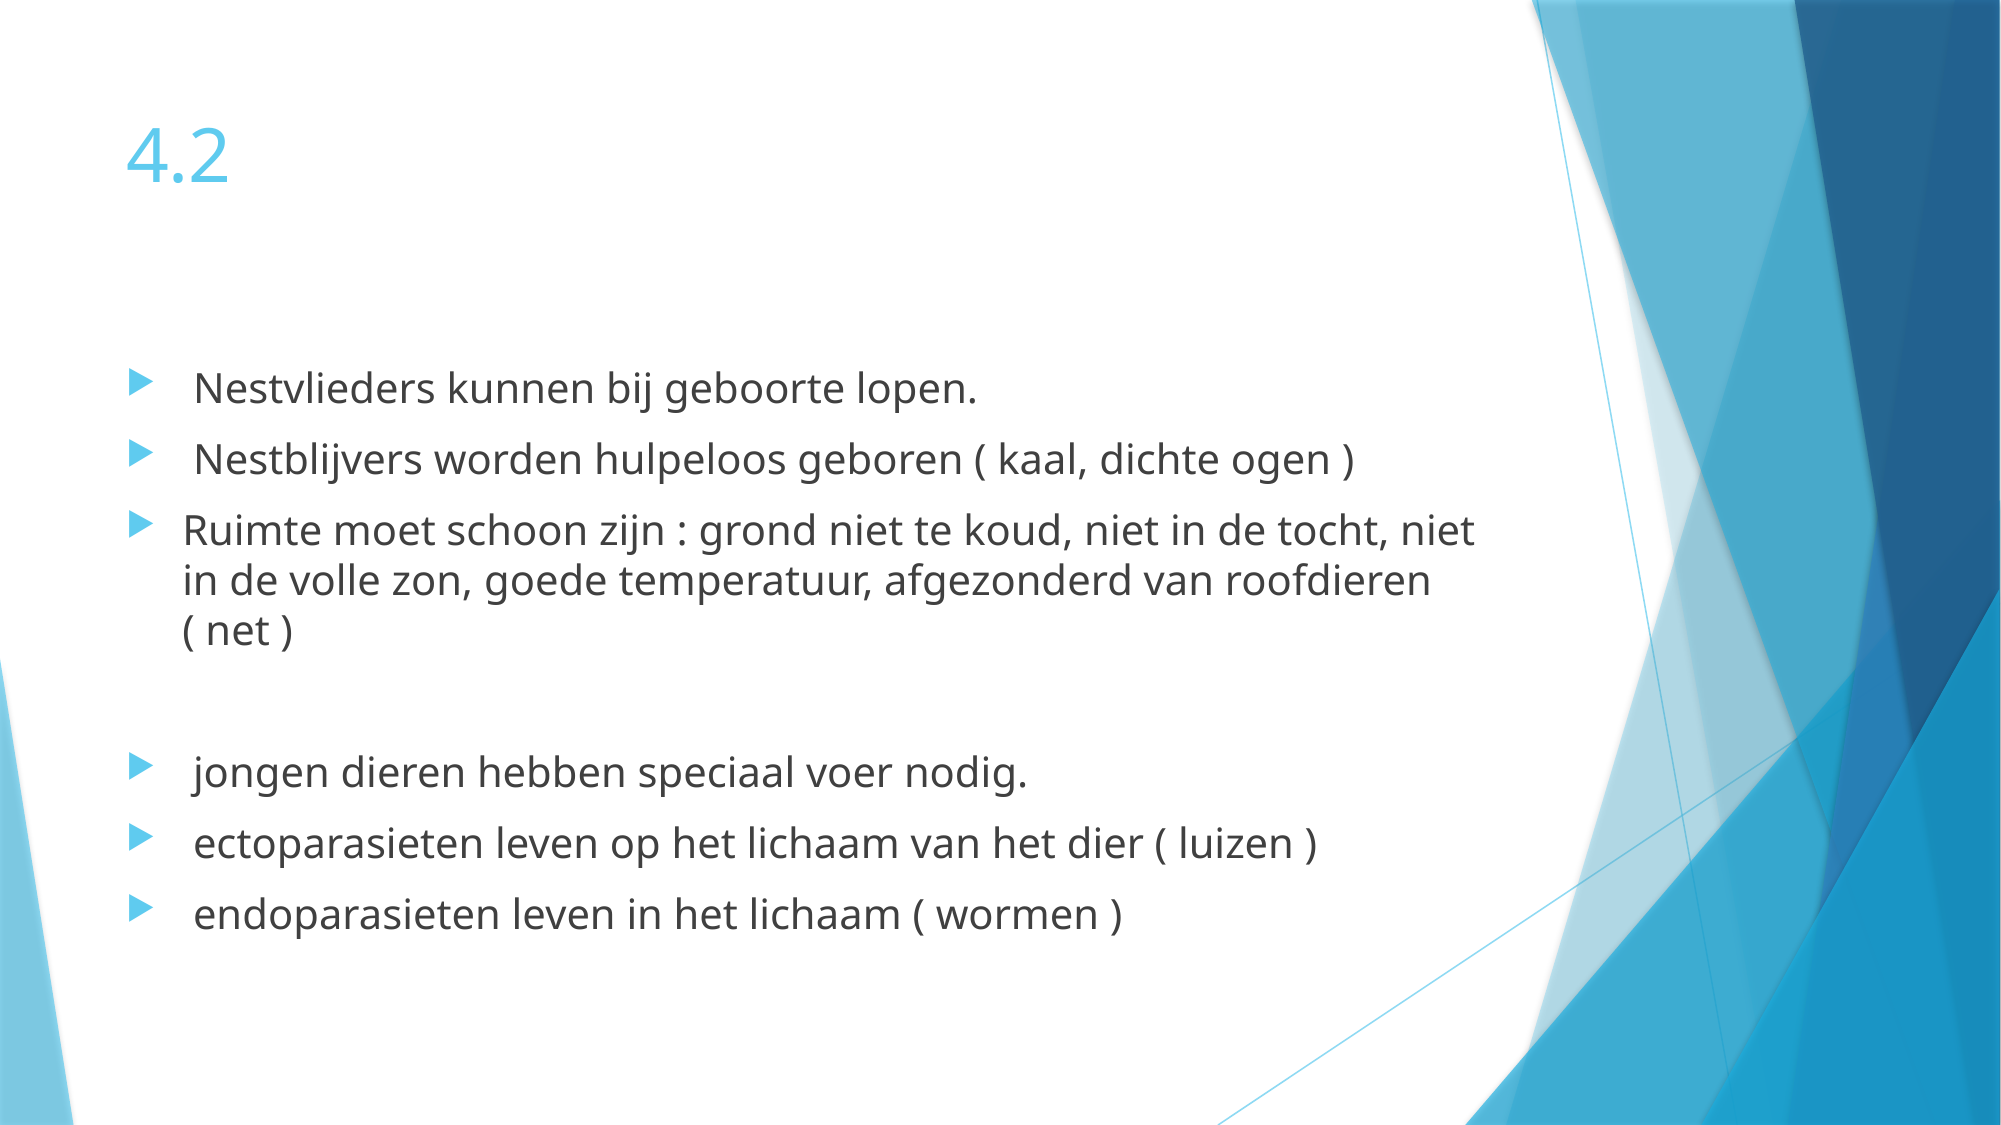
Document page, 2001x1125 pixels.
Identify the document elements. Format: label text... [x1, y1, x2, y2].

title 4.2 [111, 99, 1522, 317]
list Nestvlieders kunnen bij geboorte lopen. Nestblijvers worden hulpeloos geboren ( kaal, dichte ogen ) Ruimte moet schoon zijn : grond niet te koud, niet in de tocht, niet in de volle zon, goede temperatuur, afgezonderd van roofdieren ( net ) jongen dieren hebben speciaal voer nodig. ectoparasieten leven op het lichaam van het dier ( luizen ) endoparasieten leven in het lichaam ( wormen ) [111, 354, 1522, 992]
